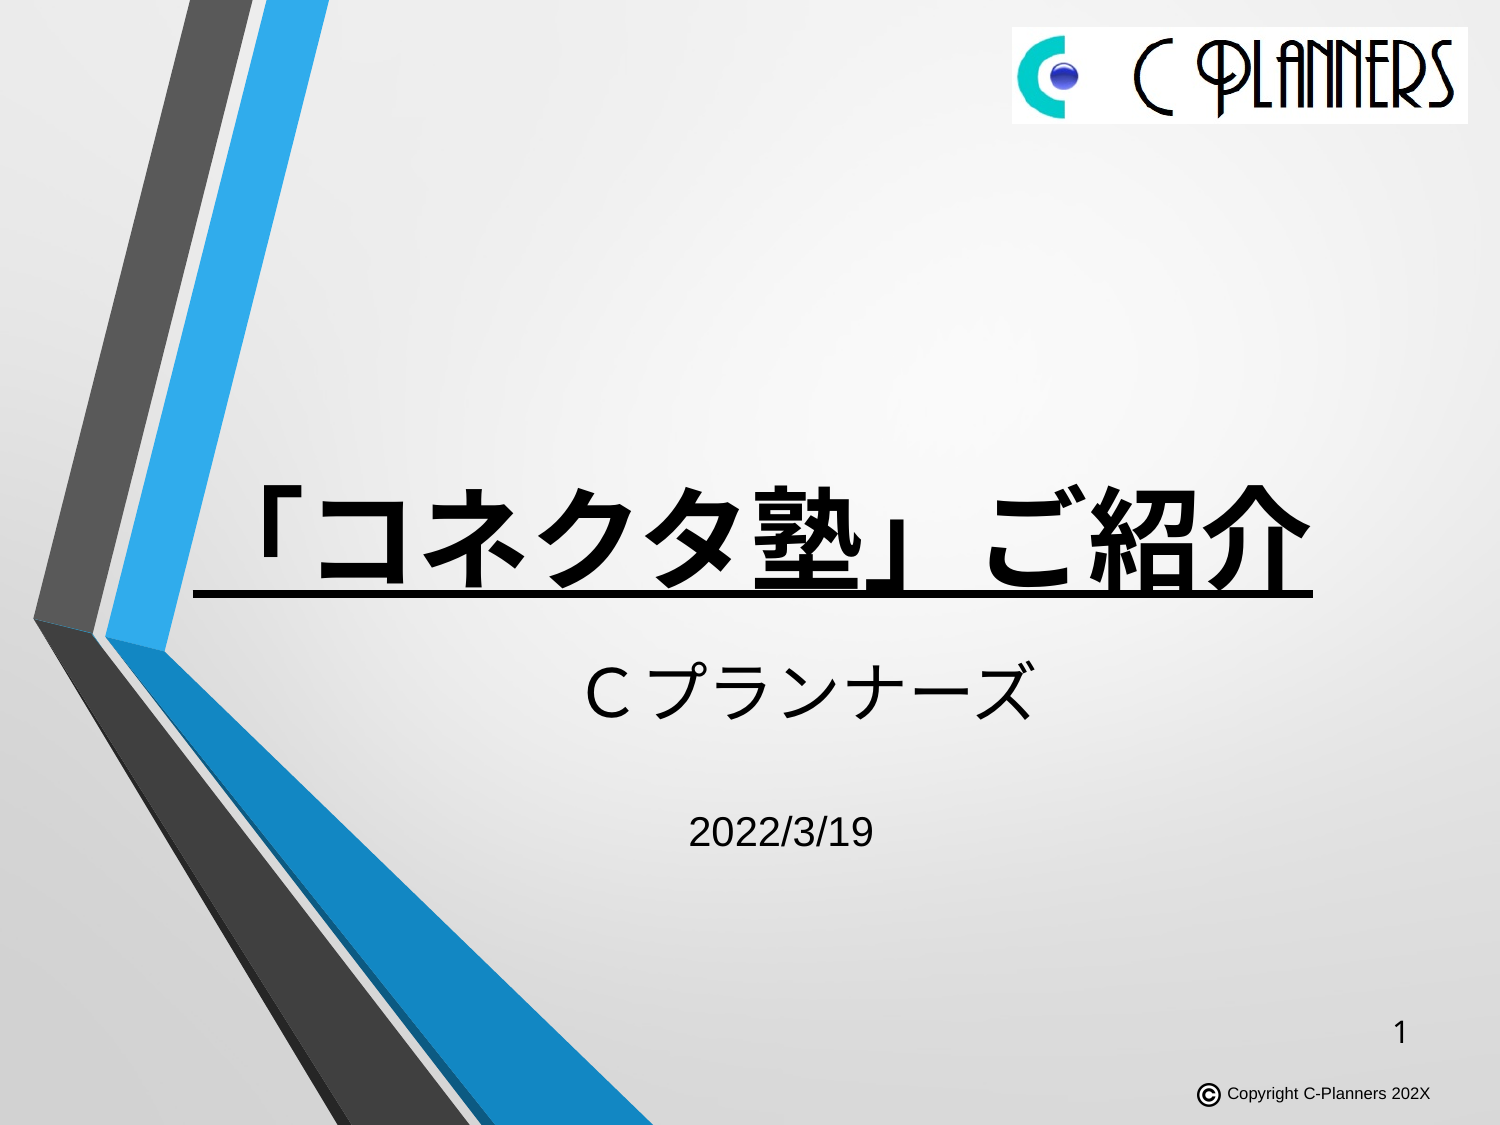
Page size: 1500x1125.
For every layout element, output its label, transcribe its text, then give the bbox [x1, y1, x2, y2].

text_box Copyright C-Planners 202X [1136, 1075, 1500, 1111]
text_box Ｃプランナーズ [559, 643, 1083, 739]
slide_number 1 [1357, 1003, 1425, 1064]
text_box 2022/3/19 [581, 796, 982, 862]
picture [1196, 1082, 1221, 1107]
title 「コネクタ塾」ご紹介 [60, 351, 1446, 612]
picture [1012, 27, 1468, 124]
